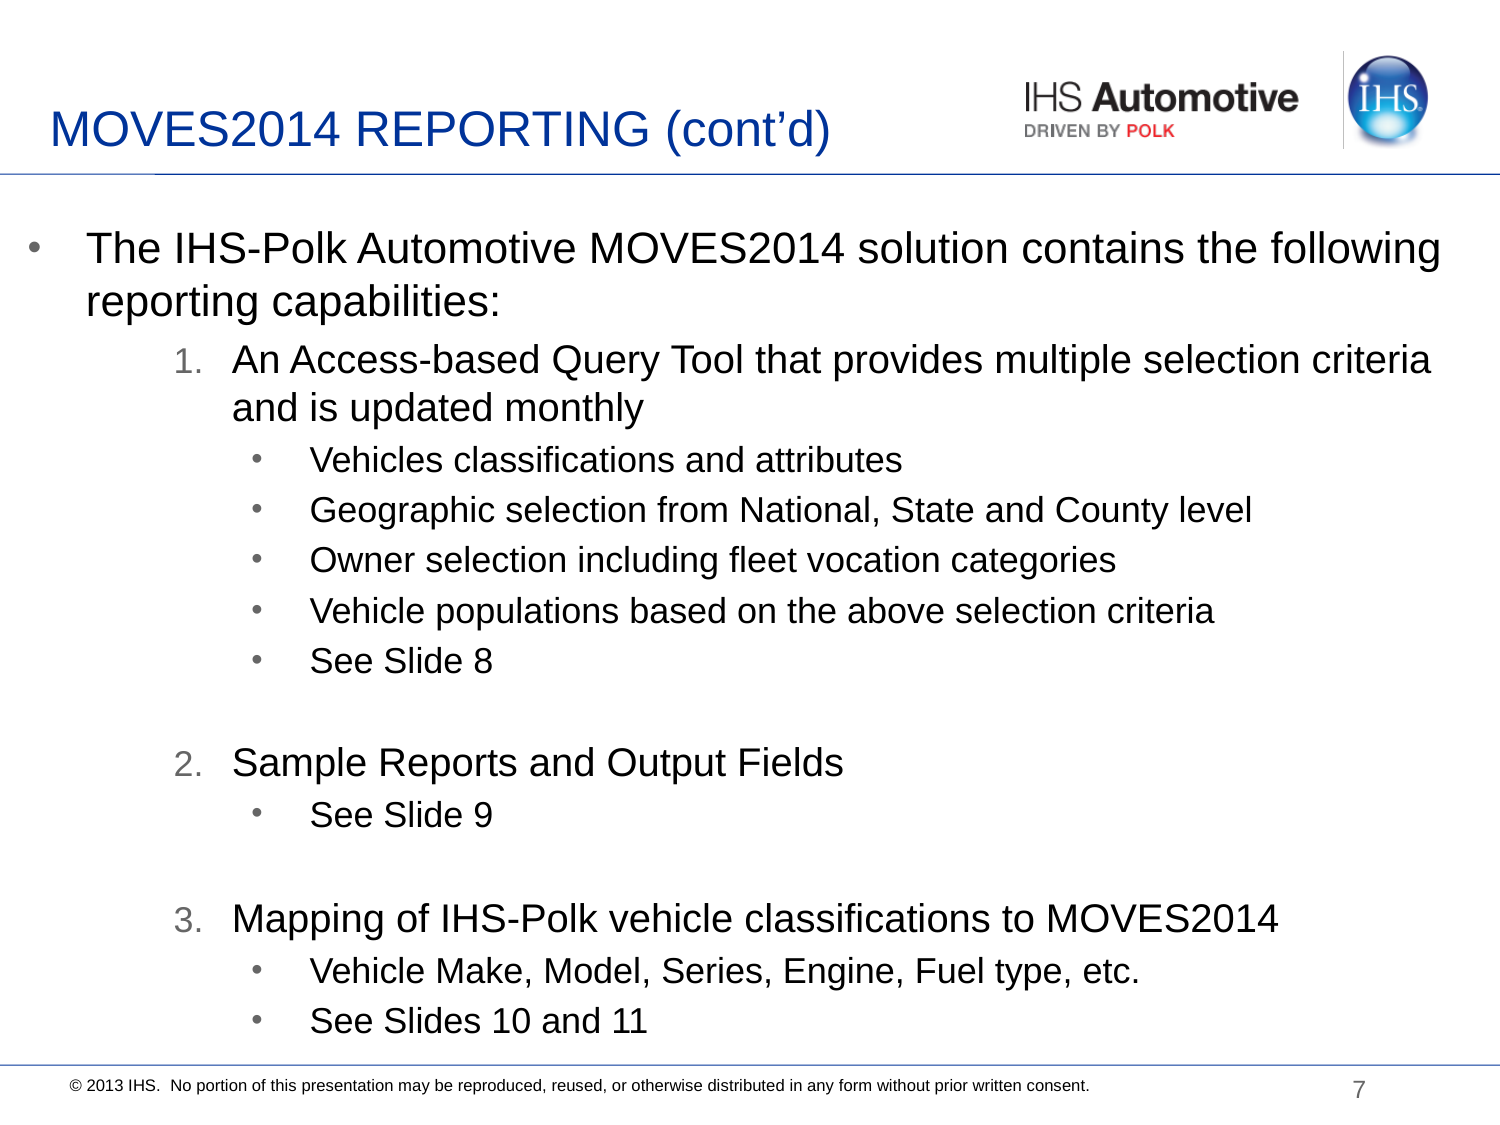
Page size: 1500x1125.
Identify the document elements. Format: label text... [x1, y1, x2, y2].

slide_number 7 [1337, 1074, 1475, 1112]
list The IHS-Polk Automotive MOVES2014 solution contains the following reporting capabilities: An Access-based Query Tool that provides multiple selection criteria and is updated monthly Vehicles classifications and attributes Geographic selection from National, State and County level Owner selection including fleet vocation categories Vehicle populations based on the above selection criteria See Slide 8 Sample Reports and Output Fields See Slide 9 Mapping of IHS-Polk vehicle classifications to MOVES2014 Vehicle Make, Model, Series, Engine, Fuel type, etc. See Slides 10 and 11 [12, 212, 1475, 1050]
title MOVES2014 REPORTING (cont’d) [34, 22, 1277, 164]
